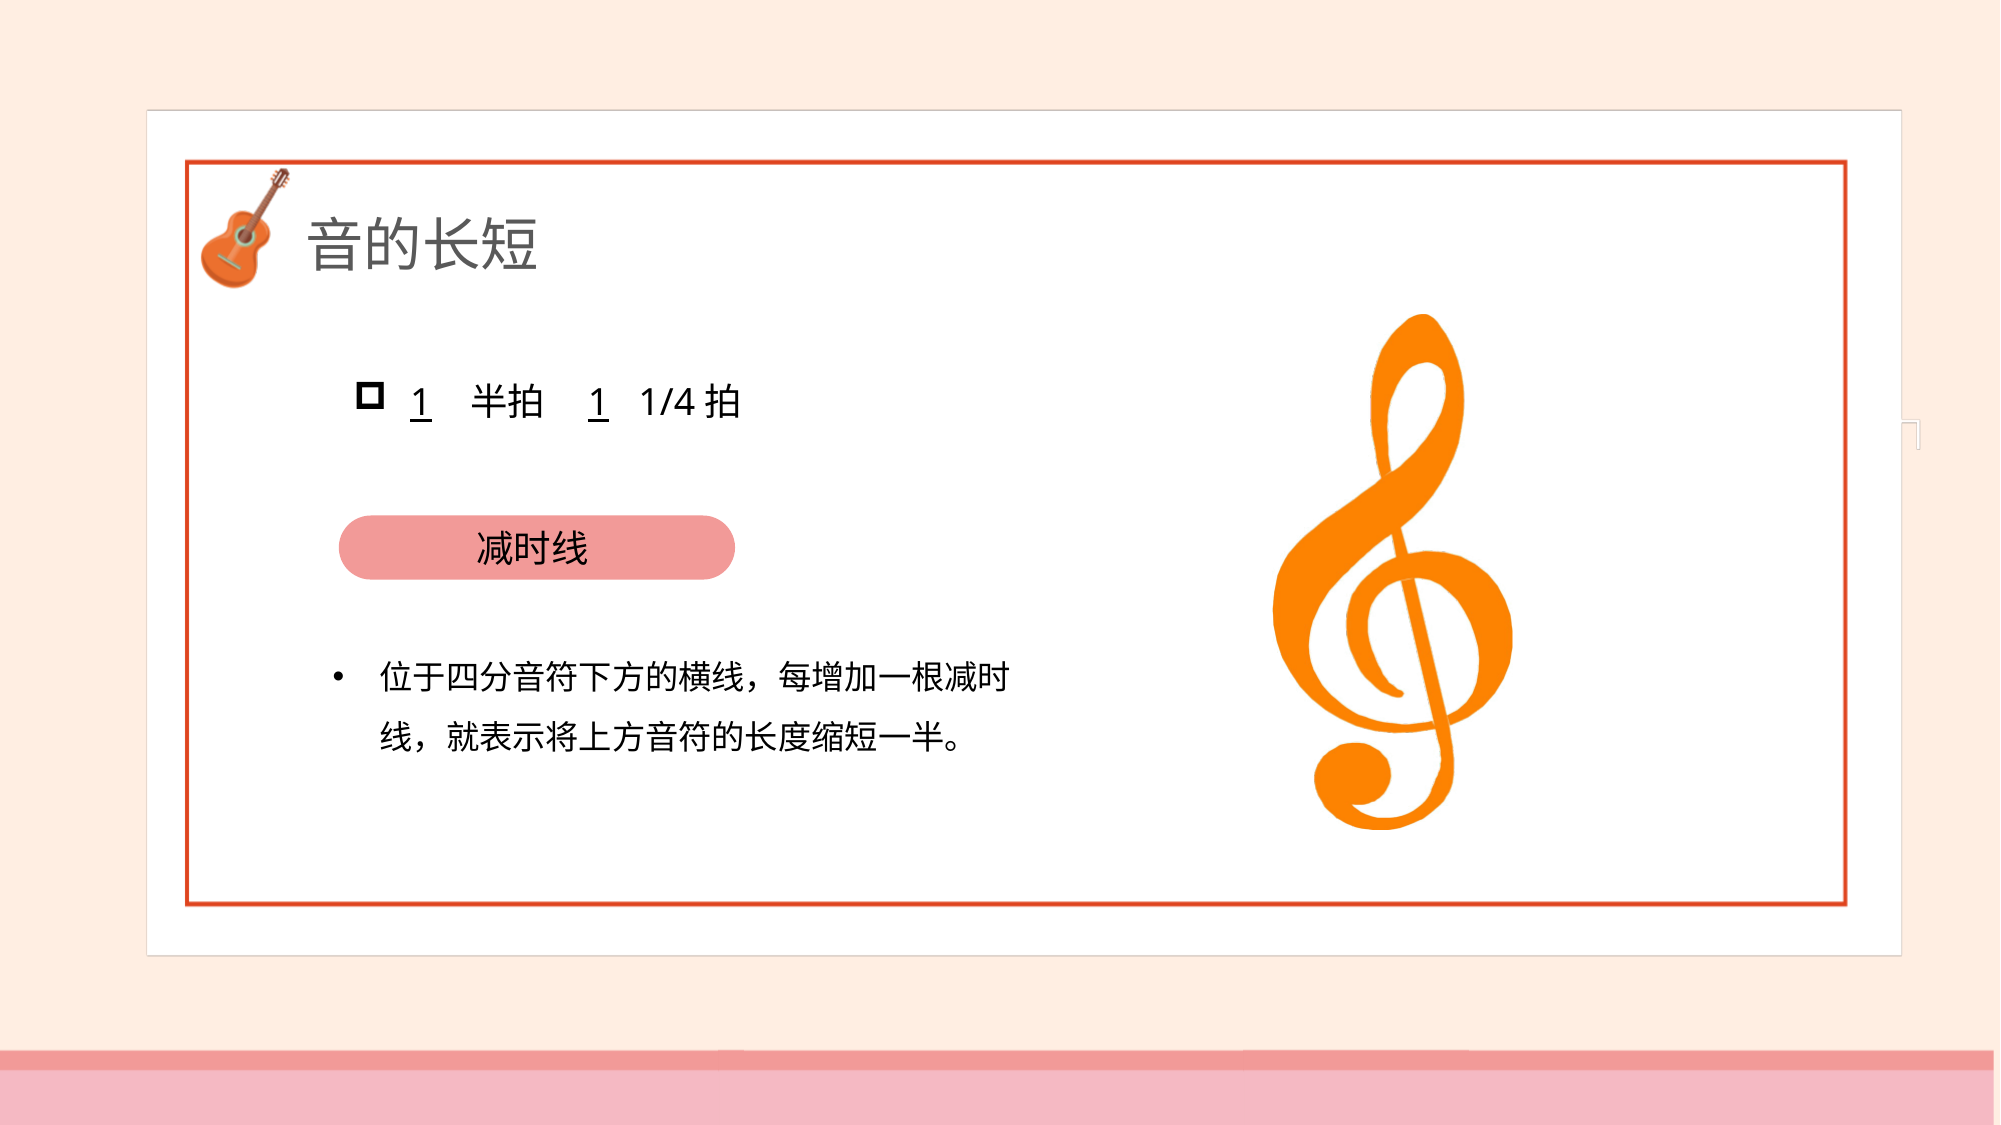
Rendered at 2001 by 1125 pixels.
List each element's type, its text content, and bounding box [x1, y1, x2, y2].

picture [107, 40, 1926, 1014]
text_box 1 半拍 1 1/4拍 [338, 370, 1272, 431]
text_box 位于四分音符下方的横线，每增加一根减时线，就表示将上方音符的长度缩短一半。 [317, 629, 1033, 764]
picture [0, 1035, 1994, 1125]
text_box 音的长短 [332, 201, 987, 286]
text_box 减时线 [337, 514, 737, 581]
